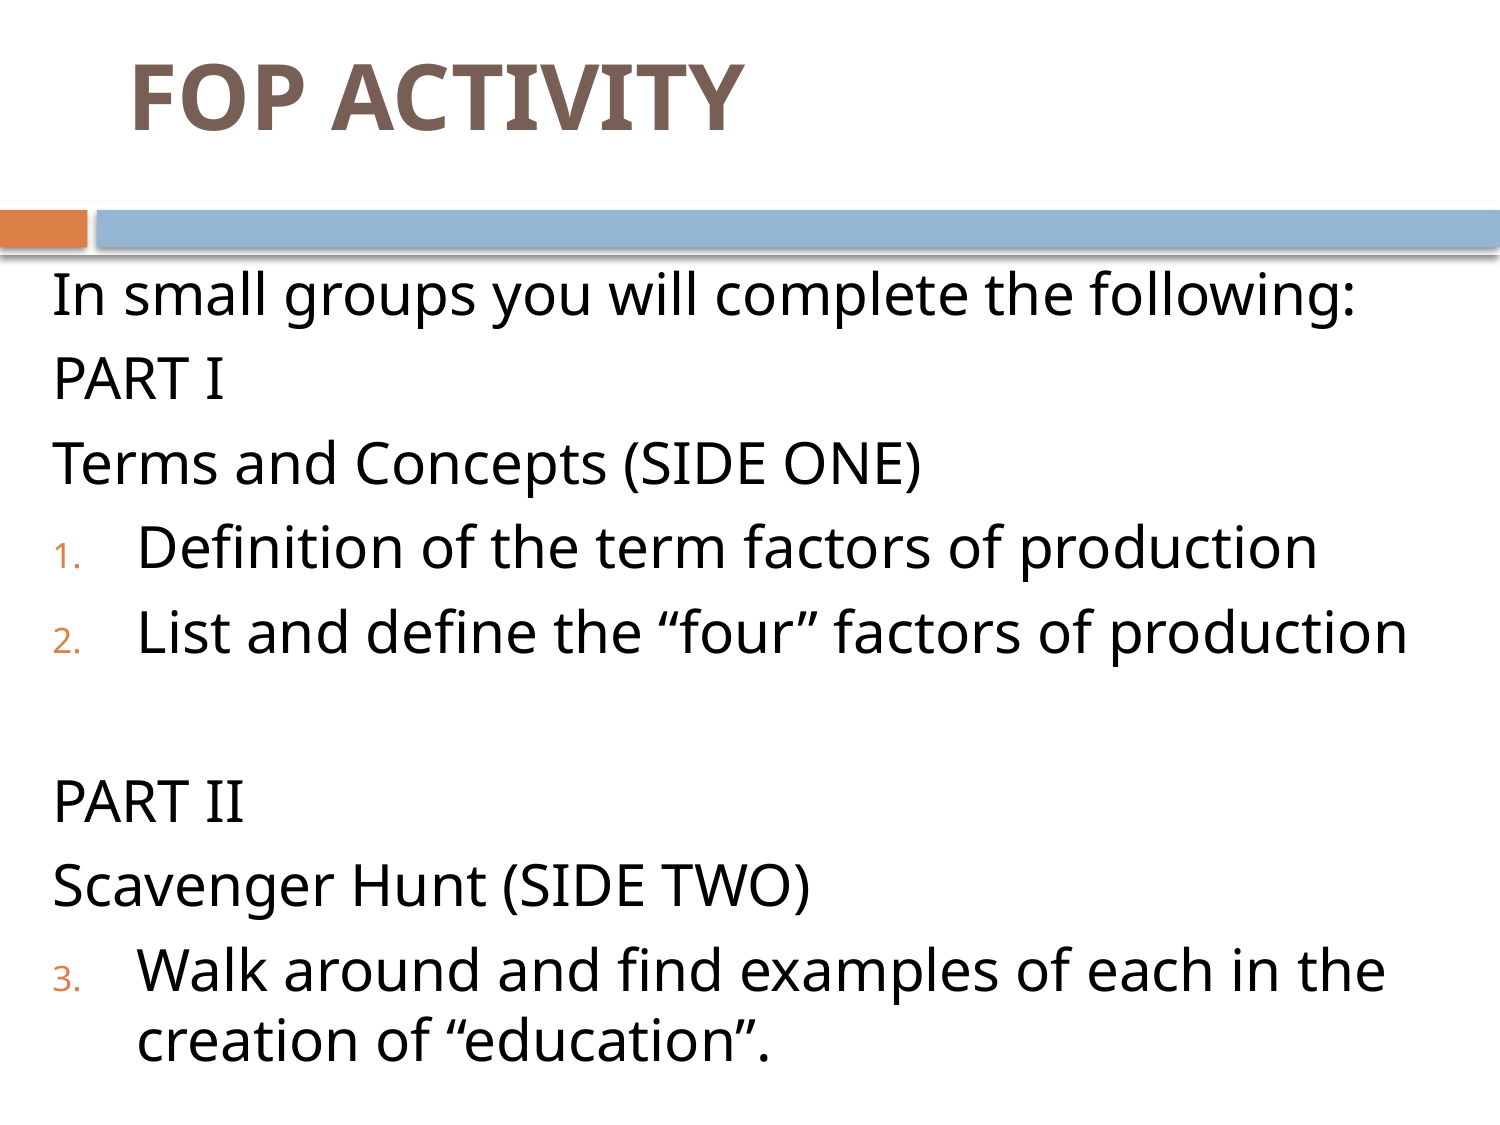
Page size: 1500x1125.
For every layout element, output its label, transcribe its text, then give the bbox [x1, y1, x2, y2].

title FOP ACTIVITY [112, 0, 1388, 188]
list In small groups you will complete the following: PART I Terms and Concepts (SIDE ONE) Definition of the term factors of production List and define the “four” factors of production PART II Scavenger Hunt (SIDE TWO) Walk around and find examples of each in the creation of “education”. [37, 249, 1500, 1088]
